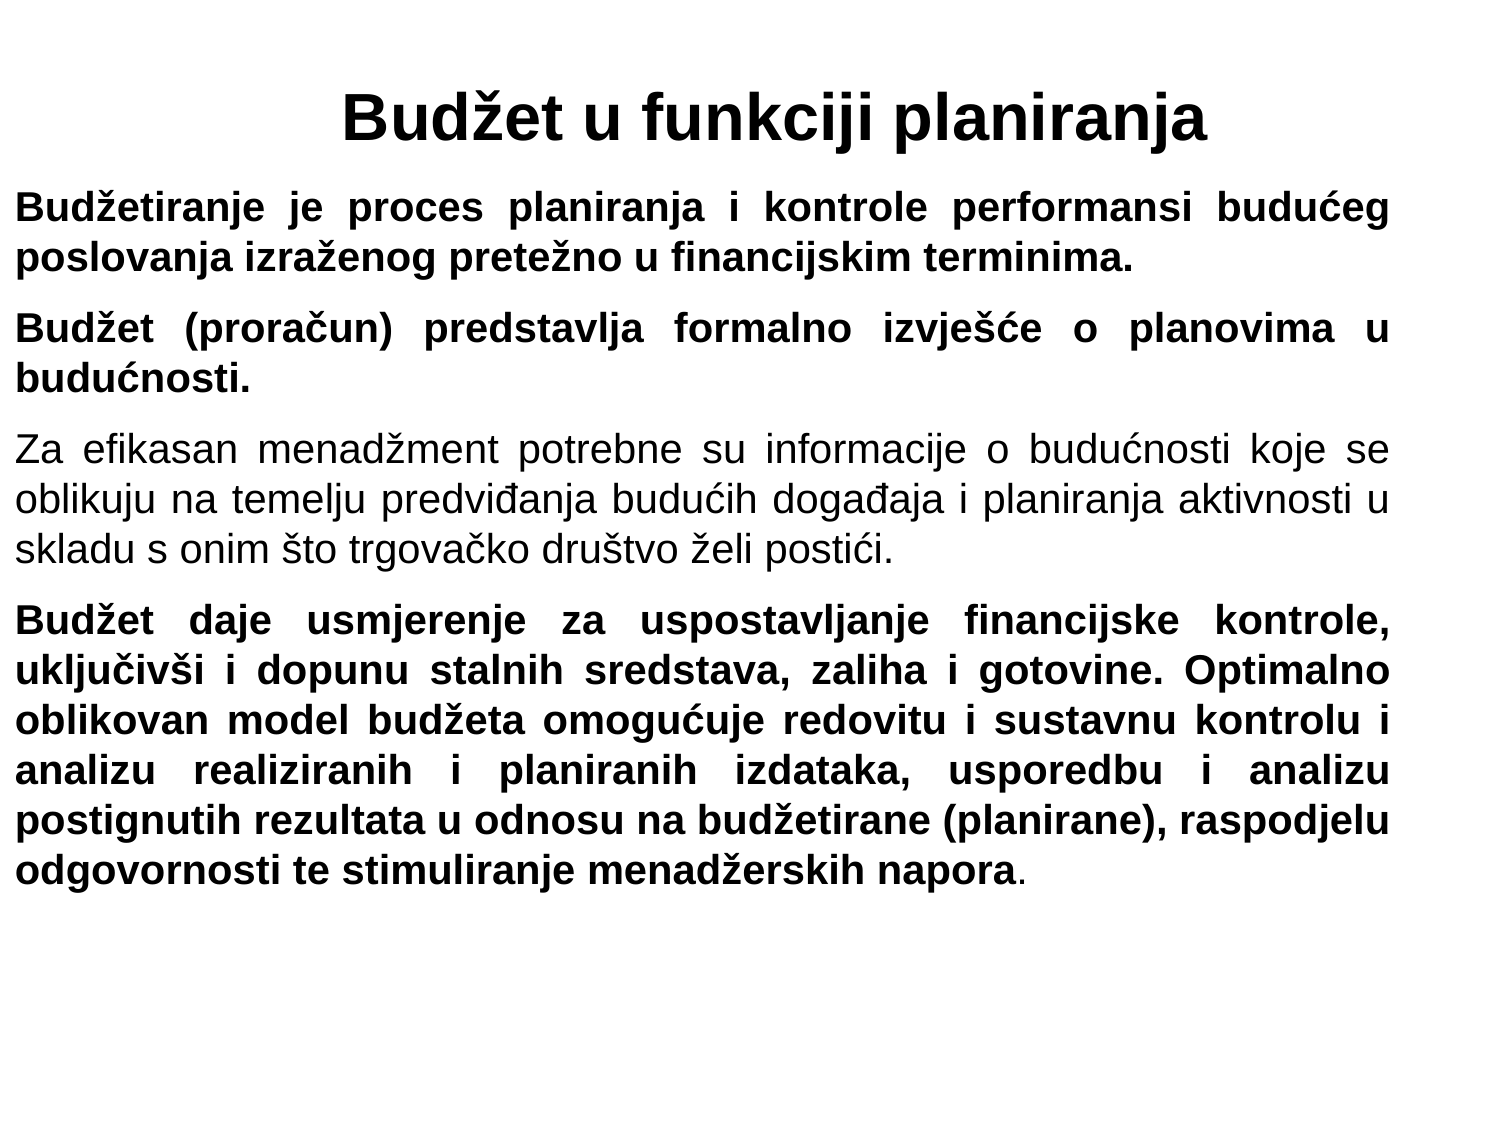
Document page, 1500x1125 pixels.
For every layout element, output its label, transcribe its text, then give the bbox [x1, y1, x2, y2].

text_box Budžet u funkciji planiranja [100, 66, 1451, 208]
text_box Budžetiranje je proces planiranja i kontrole performansi budućeg poslovanja izraženog pretežno u financijskim terminima. Budžet (proračun) predstavlja formalno izvješće o planovima u budućnosti. Za efikasan menadžment potrebne su informacije o budućnosti koje se oblikuju na temelju predviđanja budućih događaja i planiranja aktivnosti u skladu s onim što trgovačko društvo želi postići. Budžet daje usmjerenje za uspostavljanje financijske kontrole, uključivši i dopunu stalnih sredstava, zaliha i gotovine. Optimalno oblikovan model budžeta omogućuje redovitu i sustavnu kontrolu i analizu realiziranih i planiranih izdataka, usporedbu i analizu postignutih rezultata u odnosu na budžetirane (planirane), raspodjelu odgovornosti te stimuliranje menadžerskih napora. [0, 172, 1406, 901]
